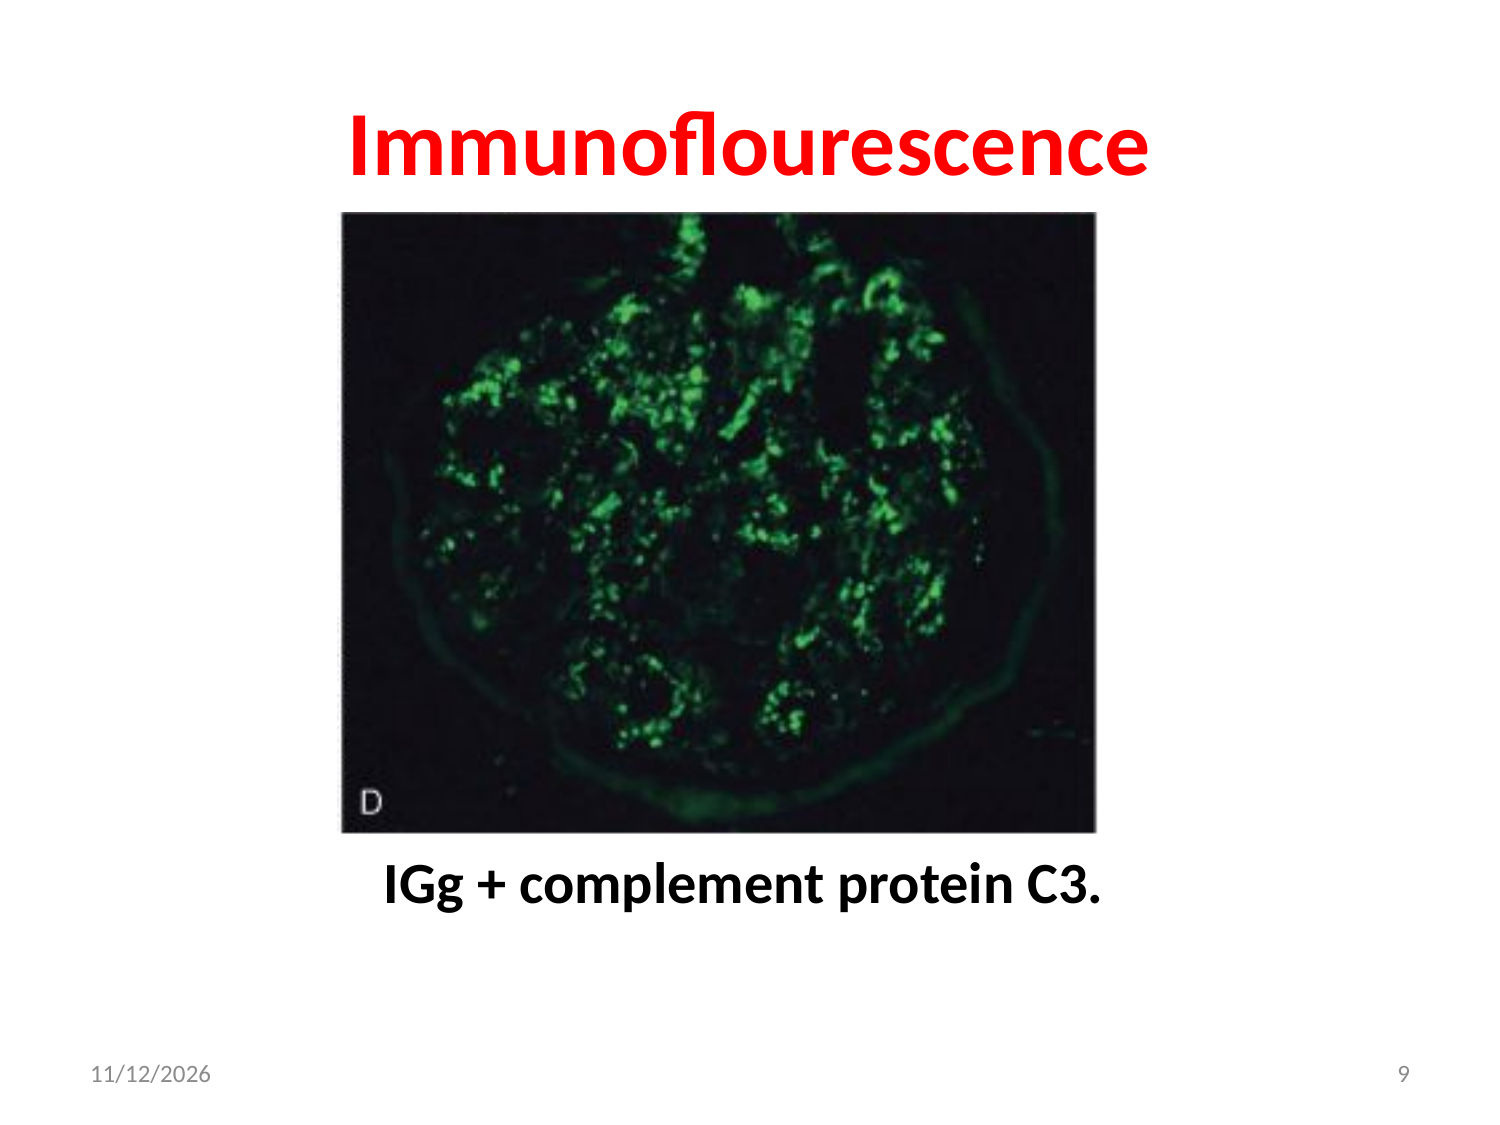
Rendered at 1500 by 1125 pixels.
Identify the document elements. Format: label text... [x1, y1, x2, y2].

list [337, 212, 1101, 842]
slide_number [75, 1042, 425, 1103]
text_box IGg + complement protein C3. [62, 837, 1425, 923]
slide_number 9 [1074, 1042, 1425, 1103]
title Immunoflourescence [75, 45, 1425, 233]
